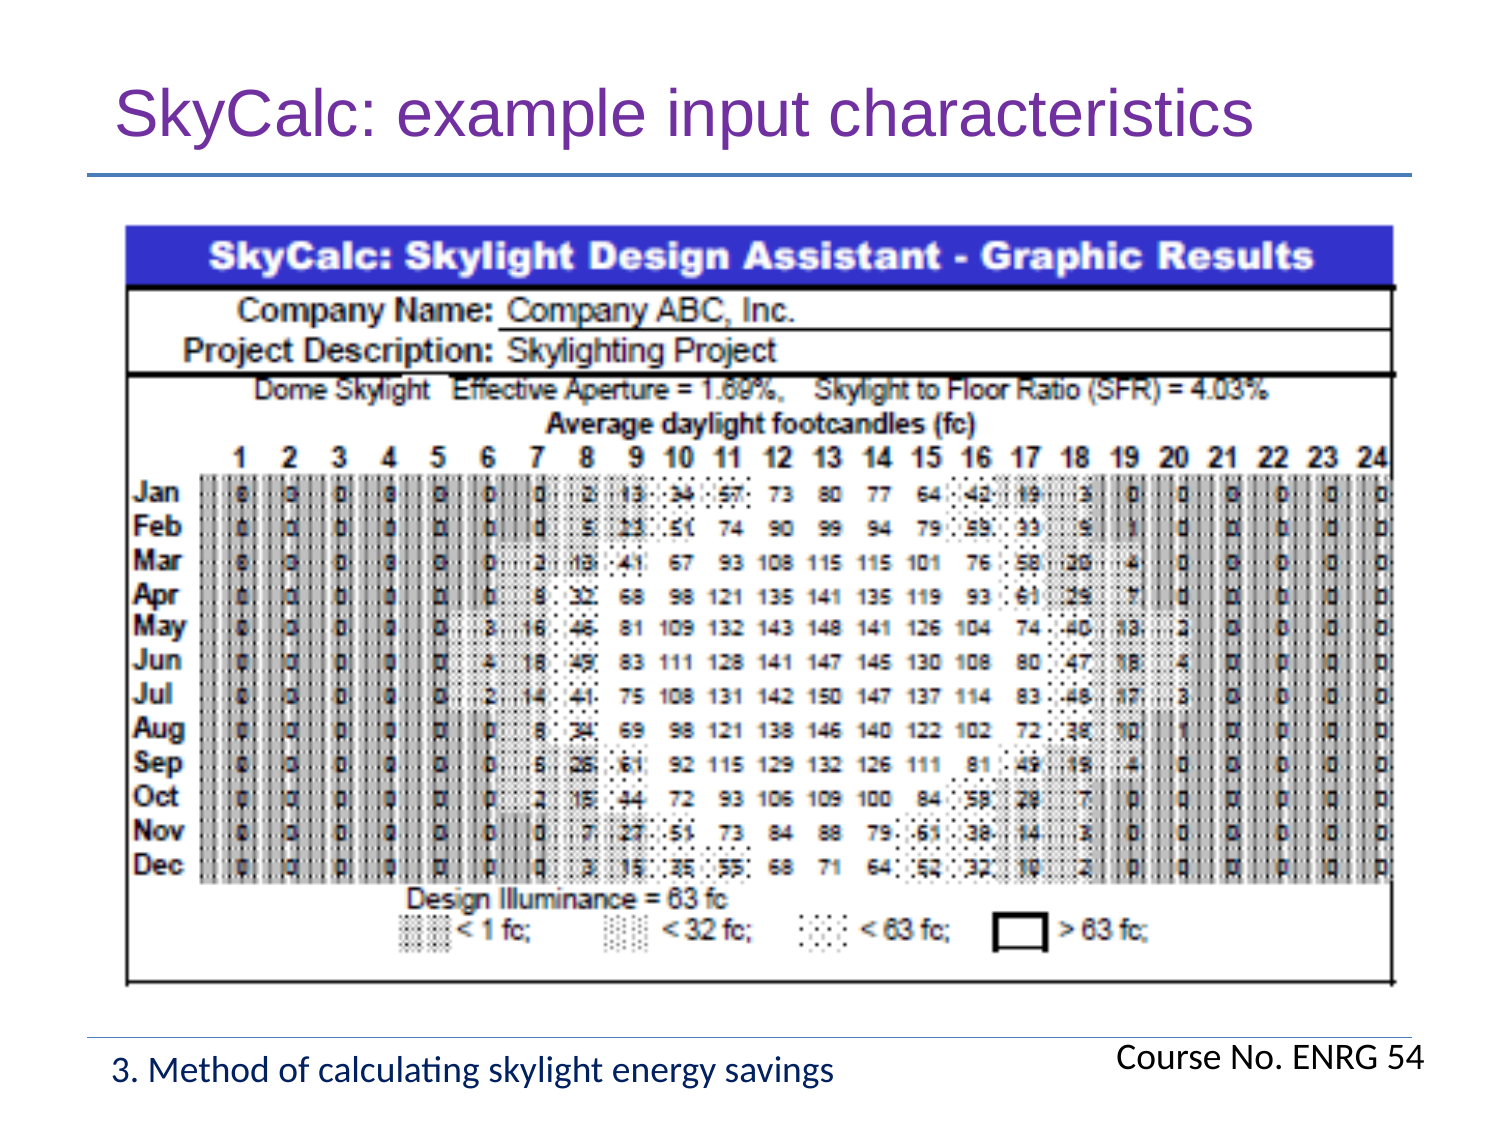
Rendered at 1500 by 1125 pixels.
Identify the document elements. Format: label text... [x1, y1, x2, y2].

text_box Course No. ENRG 54 [1101, 1024, 1441, 1085]
text_box SkyCalc: example input characteristics [99, 62, 1375, 158]
picture [111, 210, 1413, 1001]
text_box 3. Method of calculating skylight energy savings [96, 1046, 851, 1098]
